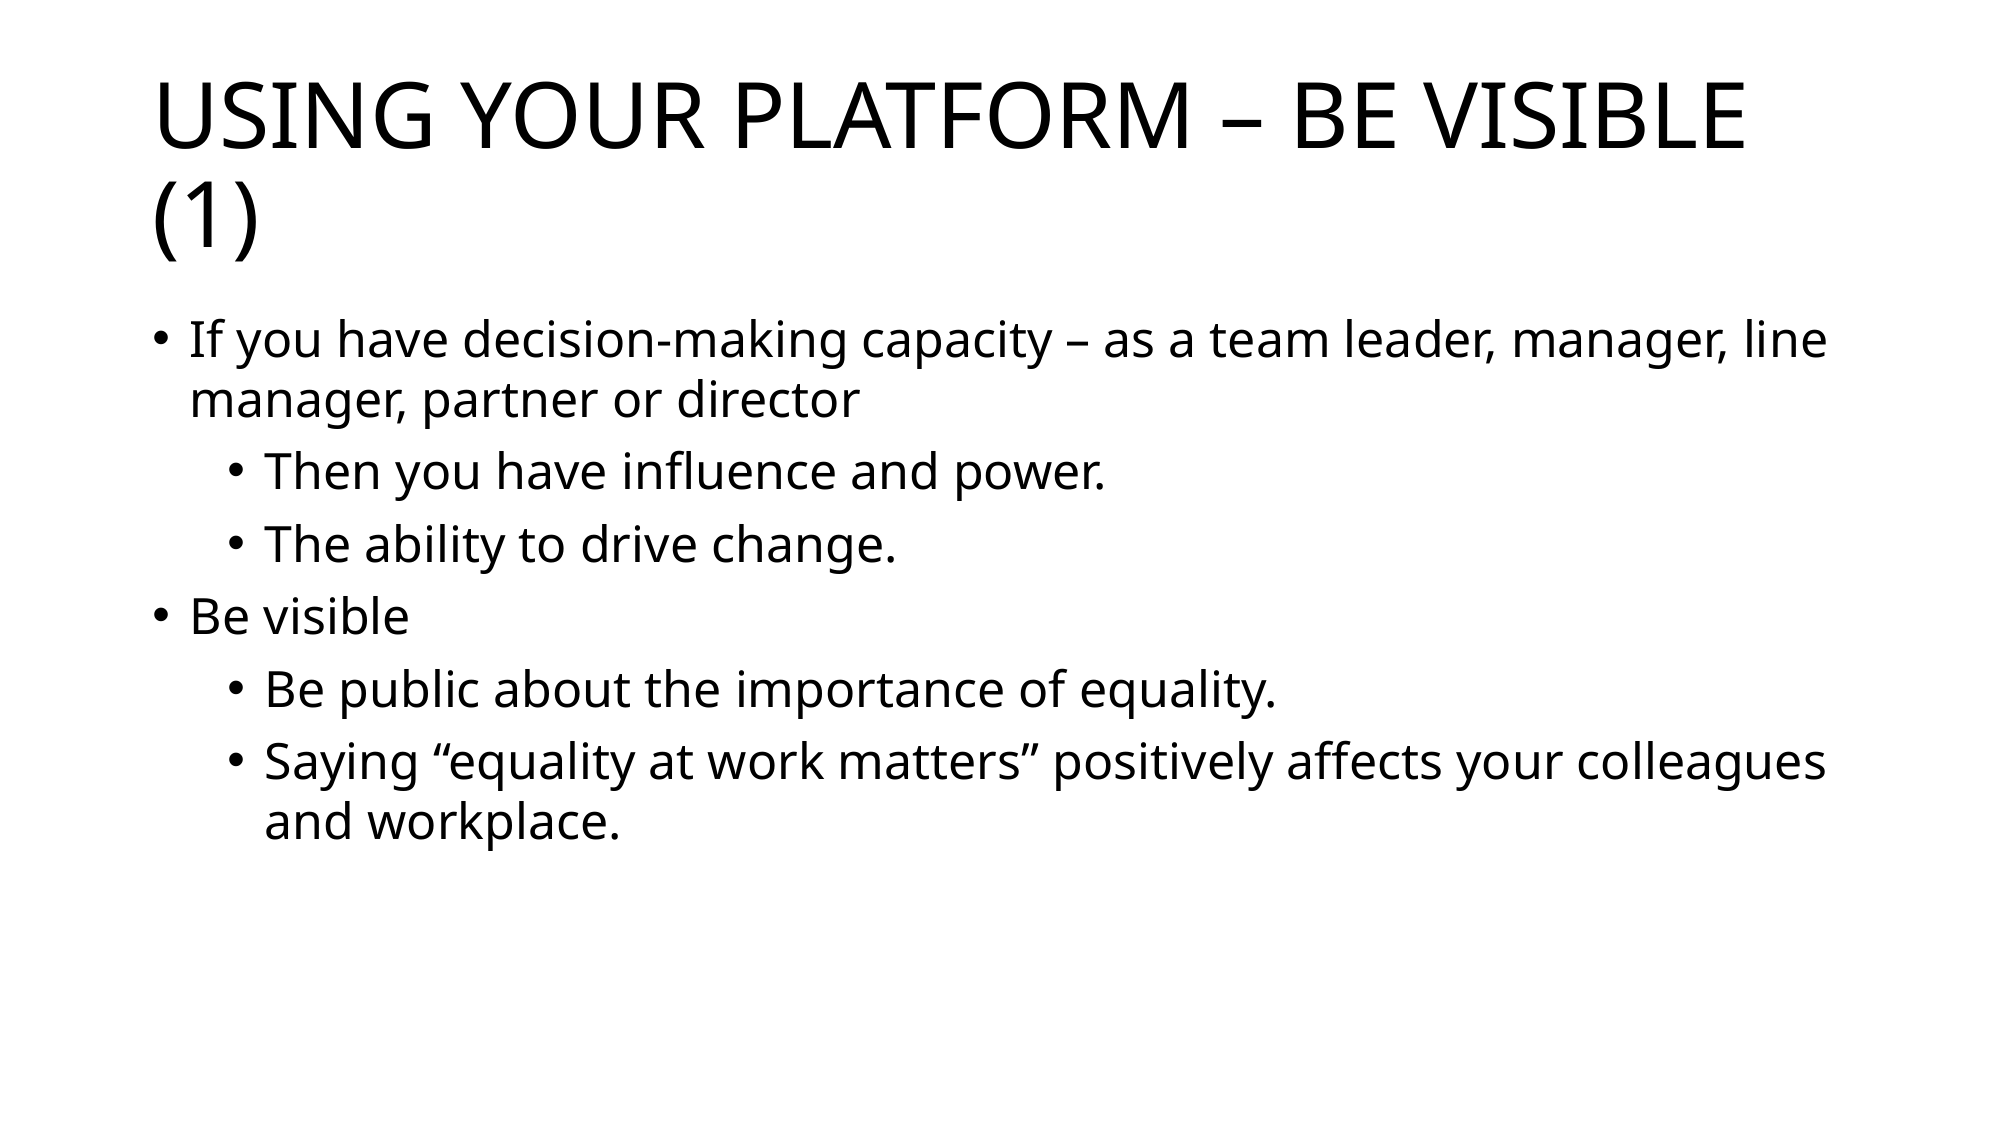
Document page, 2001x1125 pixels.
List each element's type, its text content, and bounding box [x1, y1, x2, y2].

title USING YOUR PLATFORM – BE VISIBLE (1) [137, 59, 1863, 278]
list If you have decision-making capacity – as a team leader, manager, line manager, partner or director Then you have influence and power. The ability to drive change. Be visible Be public about the importance of equality. Saying “equality at work matters” positively affects your colleagues and workplace. [137, 299, 1863, 1034]
